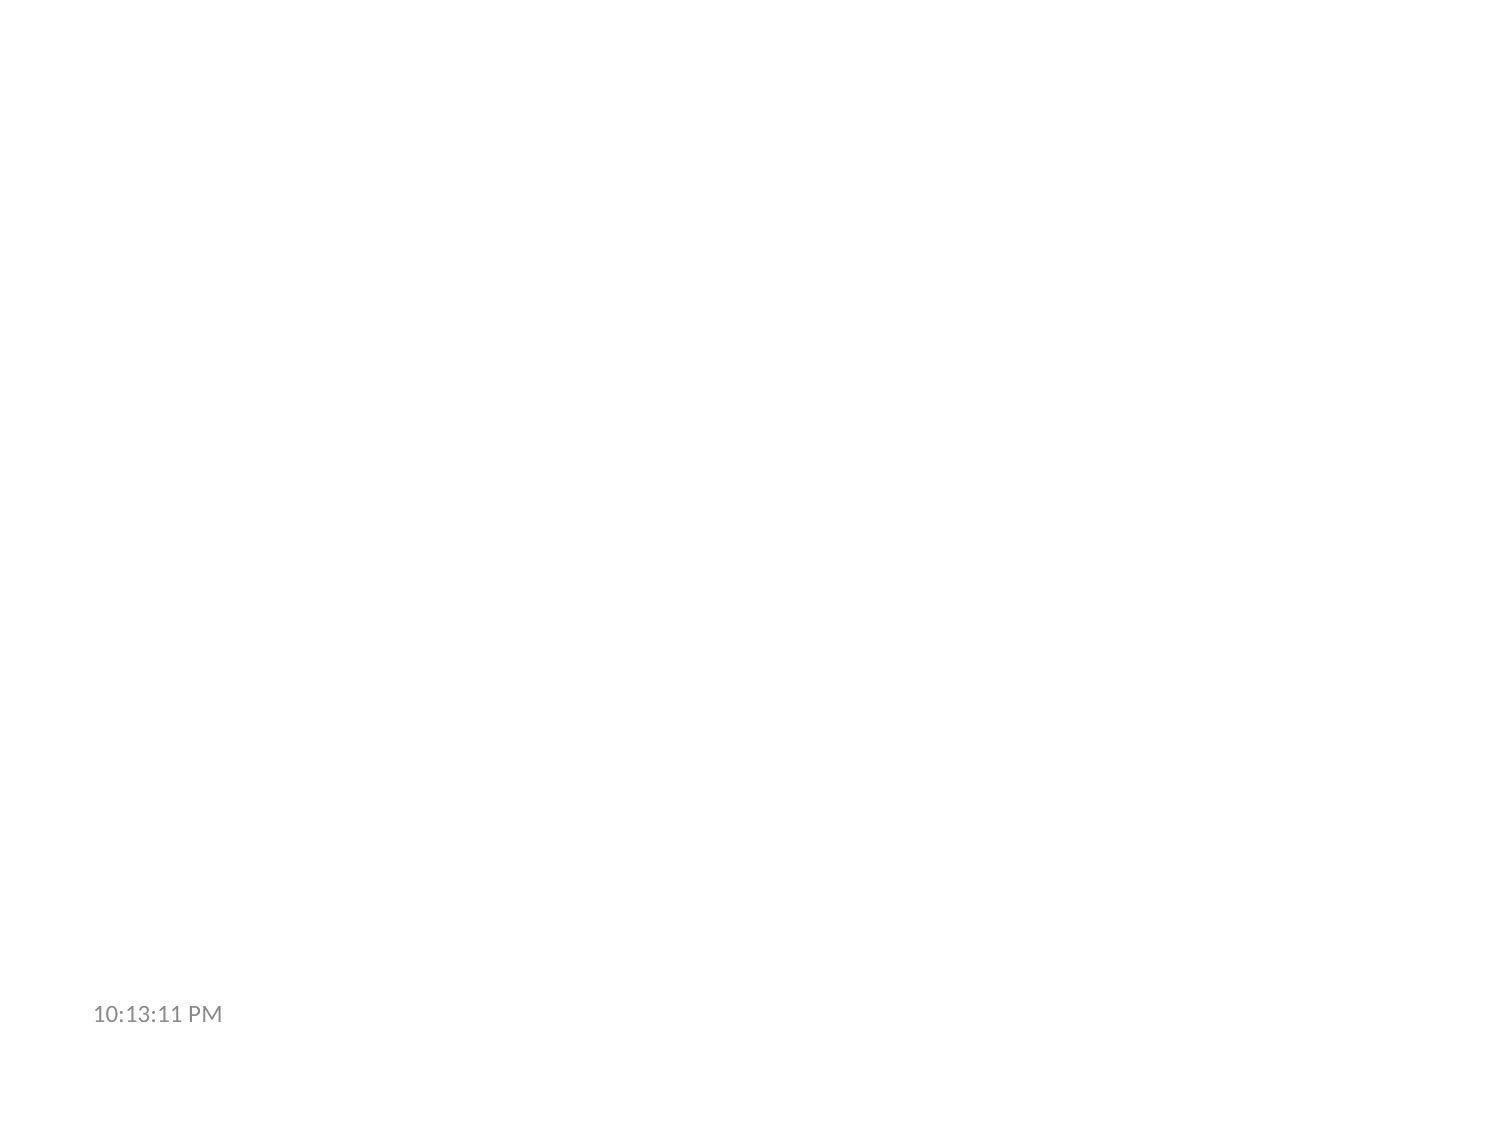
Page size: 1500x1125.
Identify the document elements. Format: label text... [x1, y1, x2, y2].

text_box 3:35:09 PM [77, 982, 428, 1043]
